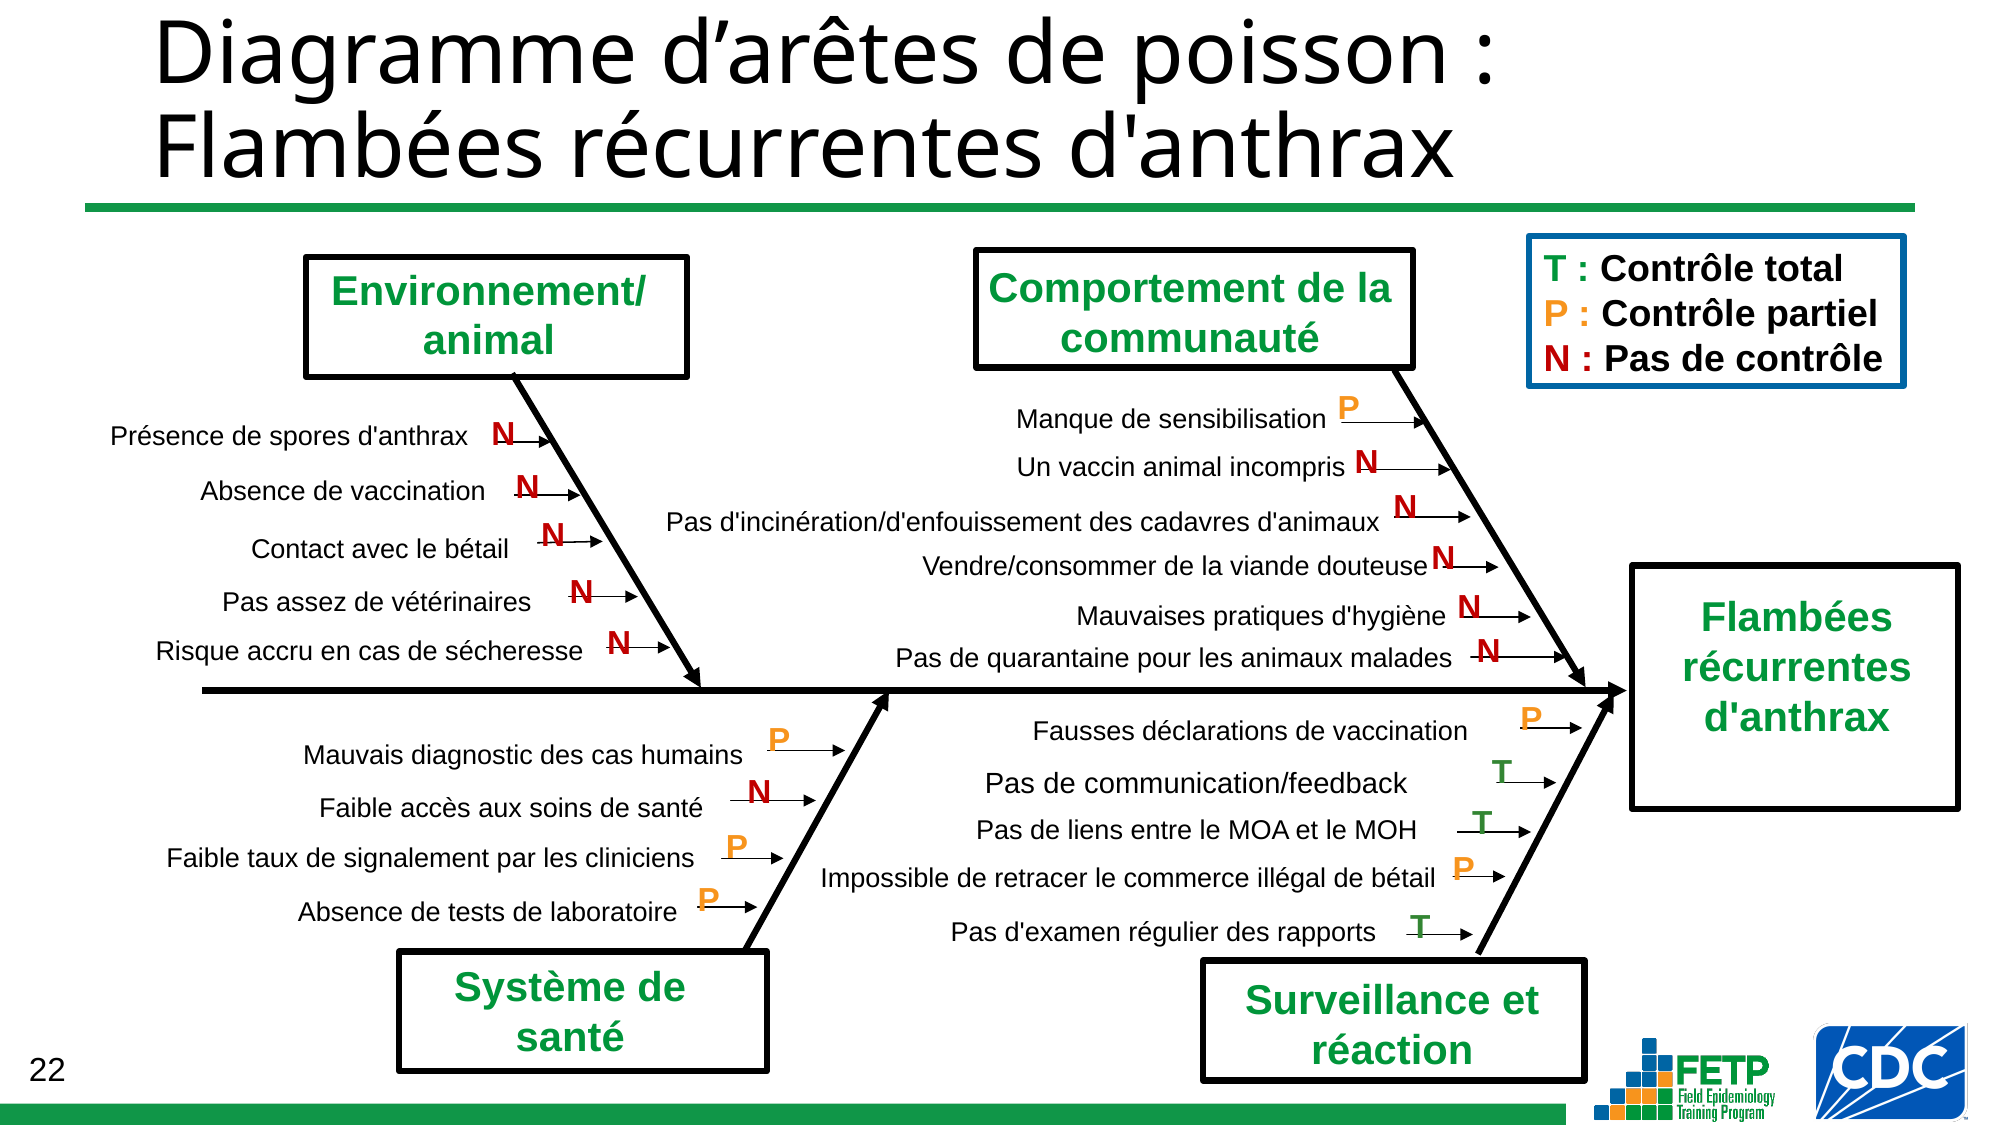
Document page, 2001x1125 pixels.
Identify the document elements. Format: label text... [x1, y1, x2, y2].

text_box T : Contrôle total P : Contrôle partiel N : Pas de contrôle [1528, 236, 1904, 247]
picture [1594, 1082, 1775, 1122]
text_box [202, 249, 1963, 1082]
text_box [935, 804, 1532, 854]
text_box Diagramme d’arêtes de poisson : Flambées récurrentes d'anthrax [137, 0, 1863, 207]
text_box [980, 705, 1583, 754]
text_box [139, 729, 846, 937]
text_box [629, 394, 1567, 682]
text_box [83, 410, 671, 675]
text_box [919, 906, 1474, 956]
picture [1813, 1023, 1968, 1122]
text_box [850, 852, 1506, 901]
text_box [896, 756, 1557, 808]
